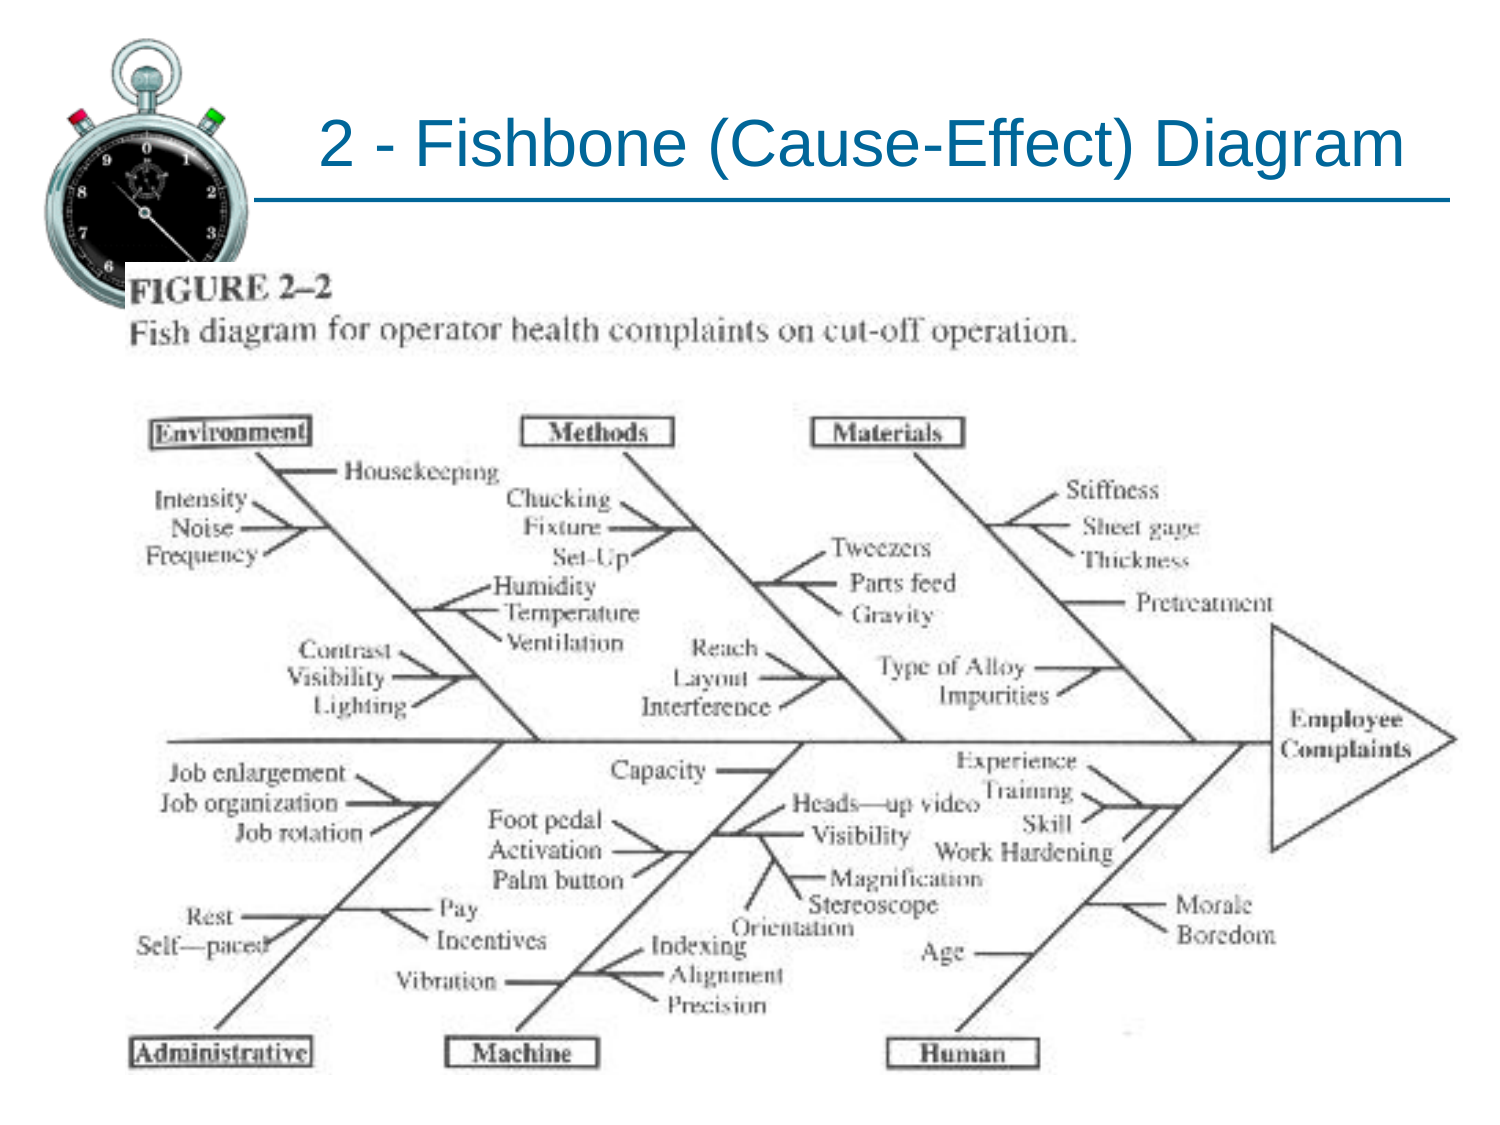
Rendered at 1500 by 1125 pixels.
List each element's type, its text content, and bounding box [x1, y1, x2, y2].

title 2 - Fishbone (Cause-Effect) Diagram [275, 37, 1450, 188]
picture [37, 37, 1463, 1076]
